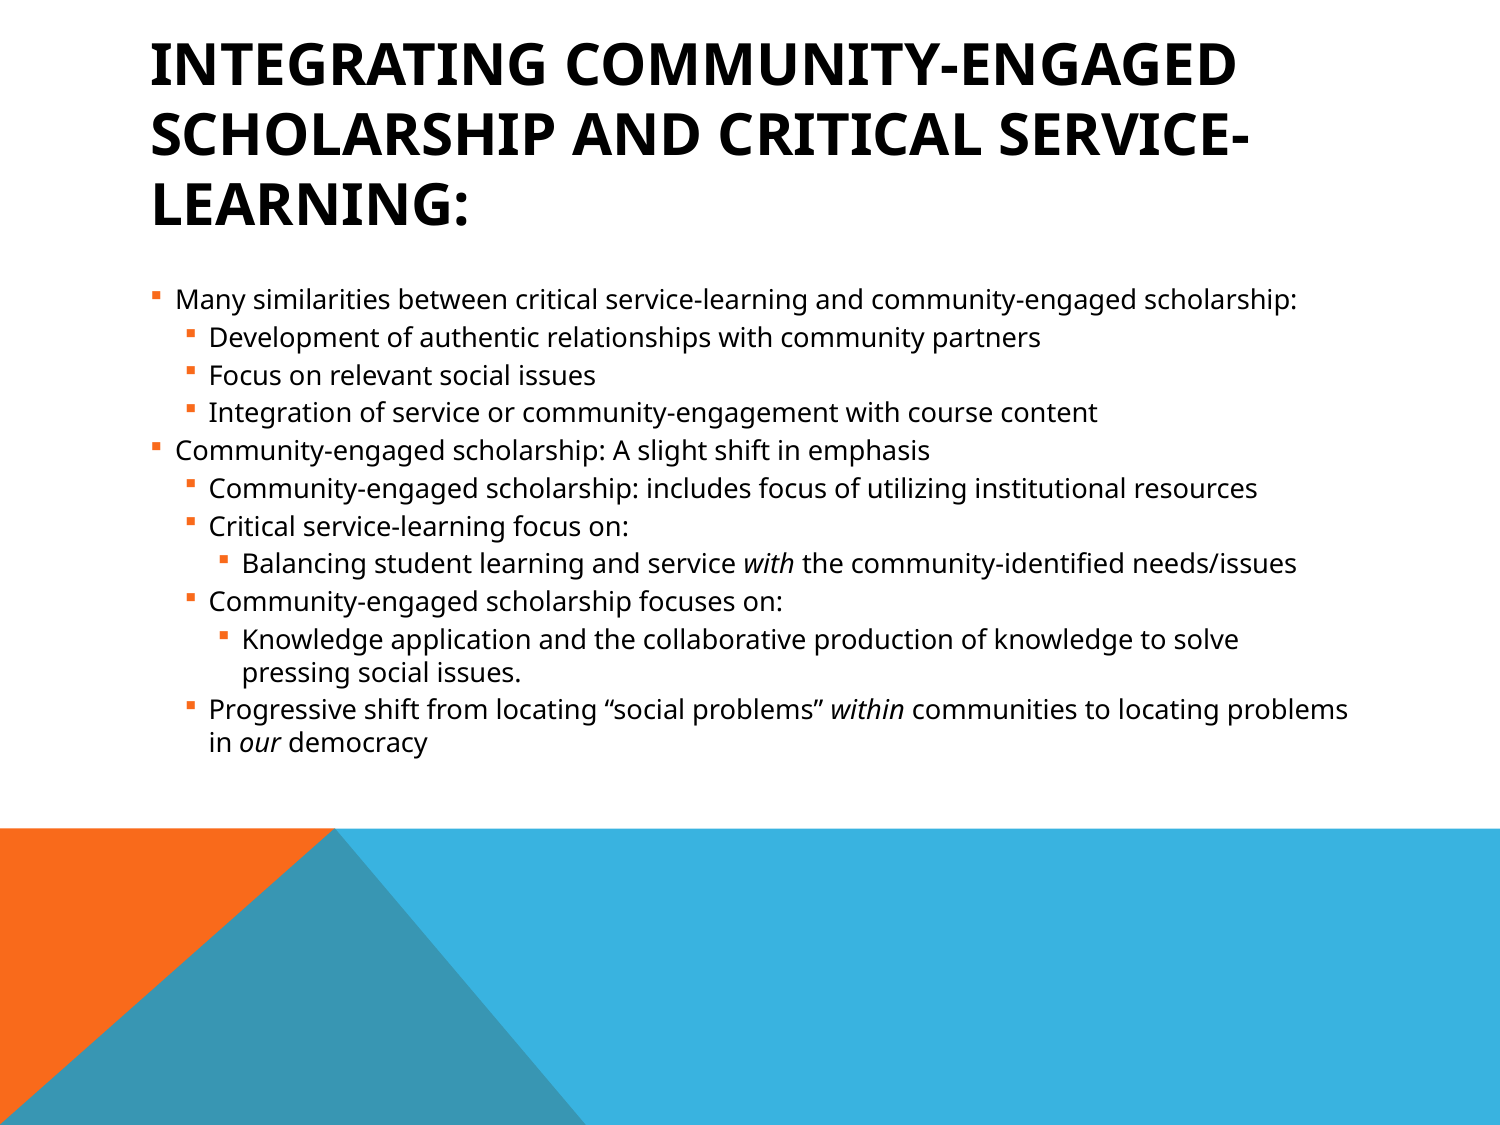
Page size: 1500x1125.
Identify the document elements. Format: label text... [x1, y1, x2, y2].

title Integrating Community-Engaged Scholarship and Critical Service-Learning: [135, 60, 1369, 275]
list Many similarities between critical service-learning and community-engaged scholarship: Development of authentic relationships with community partners Focus on relevant social issues Integration of service or community-engagement with course content Community-engaged scholarship: A slight shift in emphasis Community-engaged scholarship: includes focus of utilizing institutional resources Critical service-learning focus on: Balancing student learning and service with the community-identified needs/issues Community-engaged scholarship focuses on: Knowledge application and the collaborative production of knowledge to solve pressing social issues. Progressive shift from locating “social problems” within communities to locating problems in our democracy [135, 275, 1369, 768]
